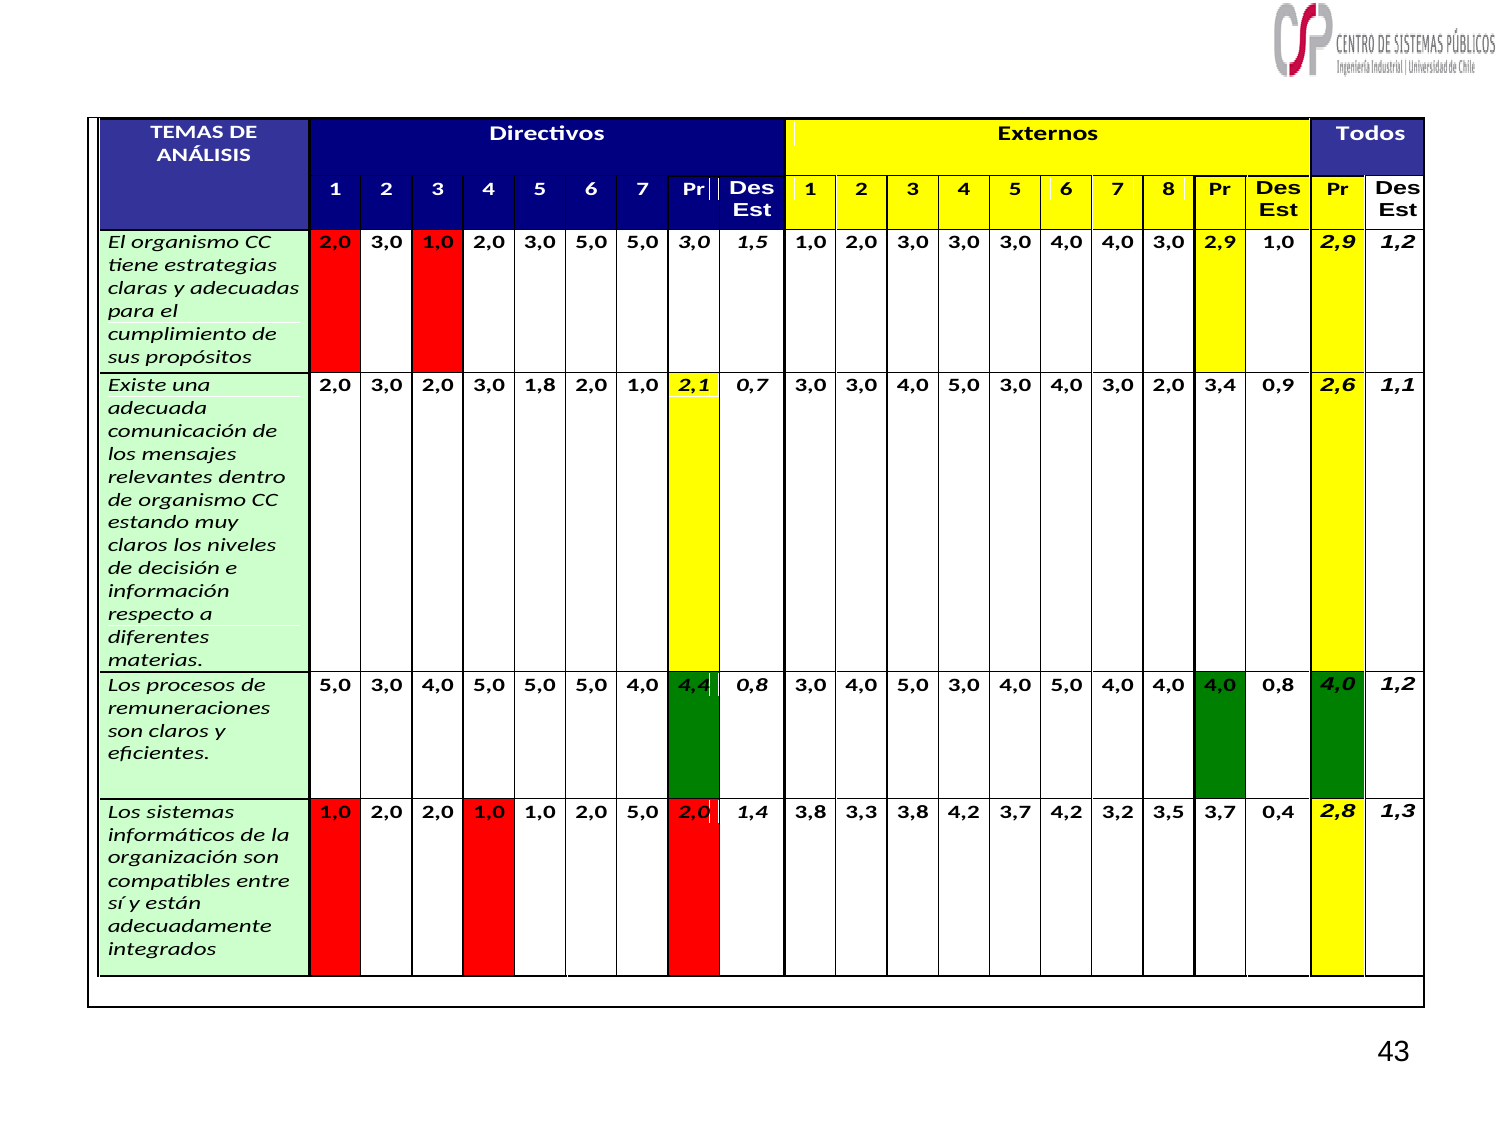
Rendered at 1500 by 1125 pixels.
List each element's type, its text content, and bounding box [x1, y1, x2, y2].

picture [1269, 0, 1500, 82]
picture [88, 118, 1424, 1007]
slide_number 43 [1074, 1024, 1426, 1103]
